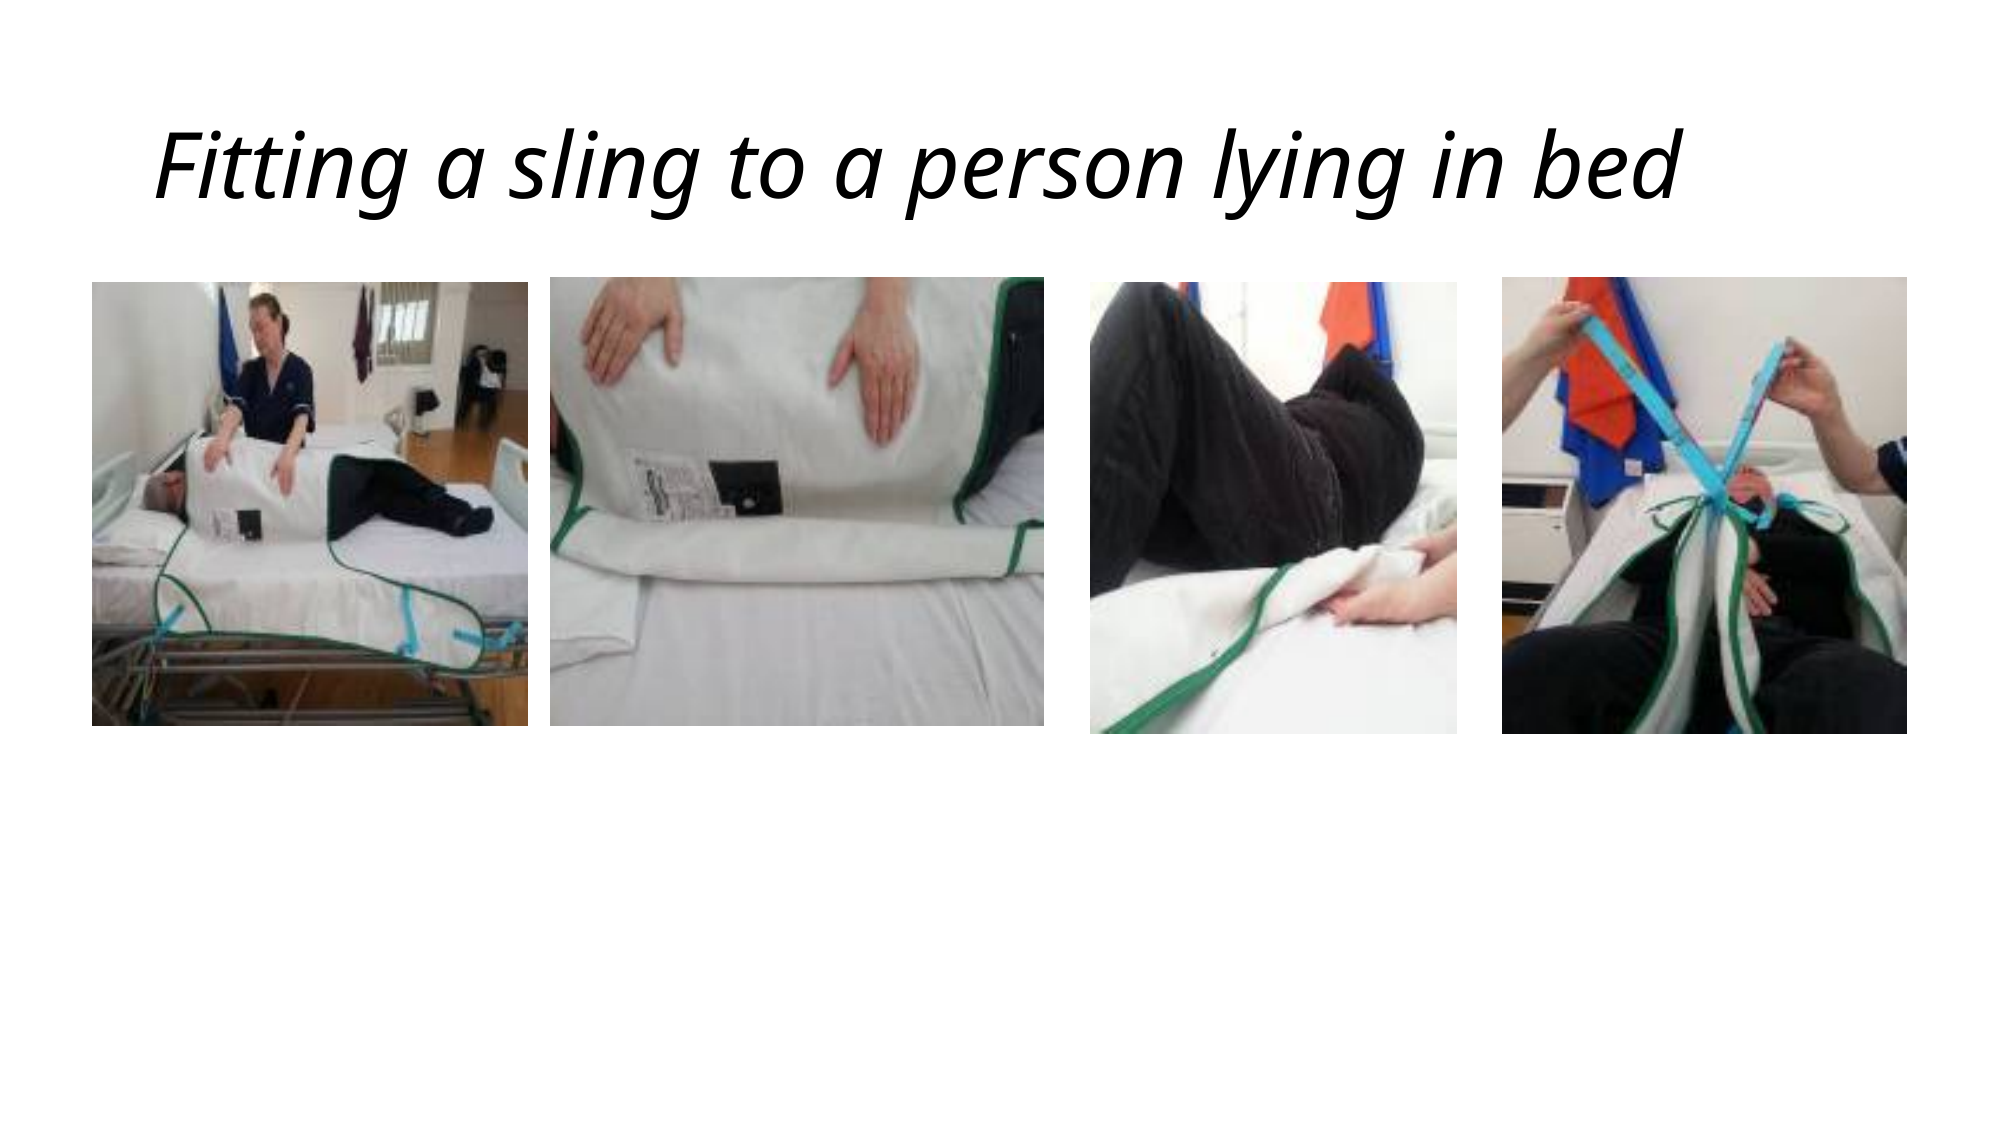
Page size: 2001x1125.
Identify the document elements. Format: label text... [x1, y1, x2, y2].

picture [91, 282, 528, 726]
picture [549, 277, 1044, 726]
title Fitting a sling to a person lying in bed [137, 59, 1863, 278]
picture [1502, 277, 1907, 734]
picture [1090, 282, 1457, 735]
